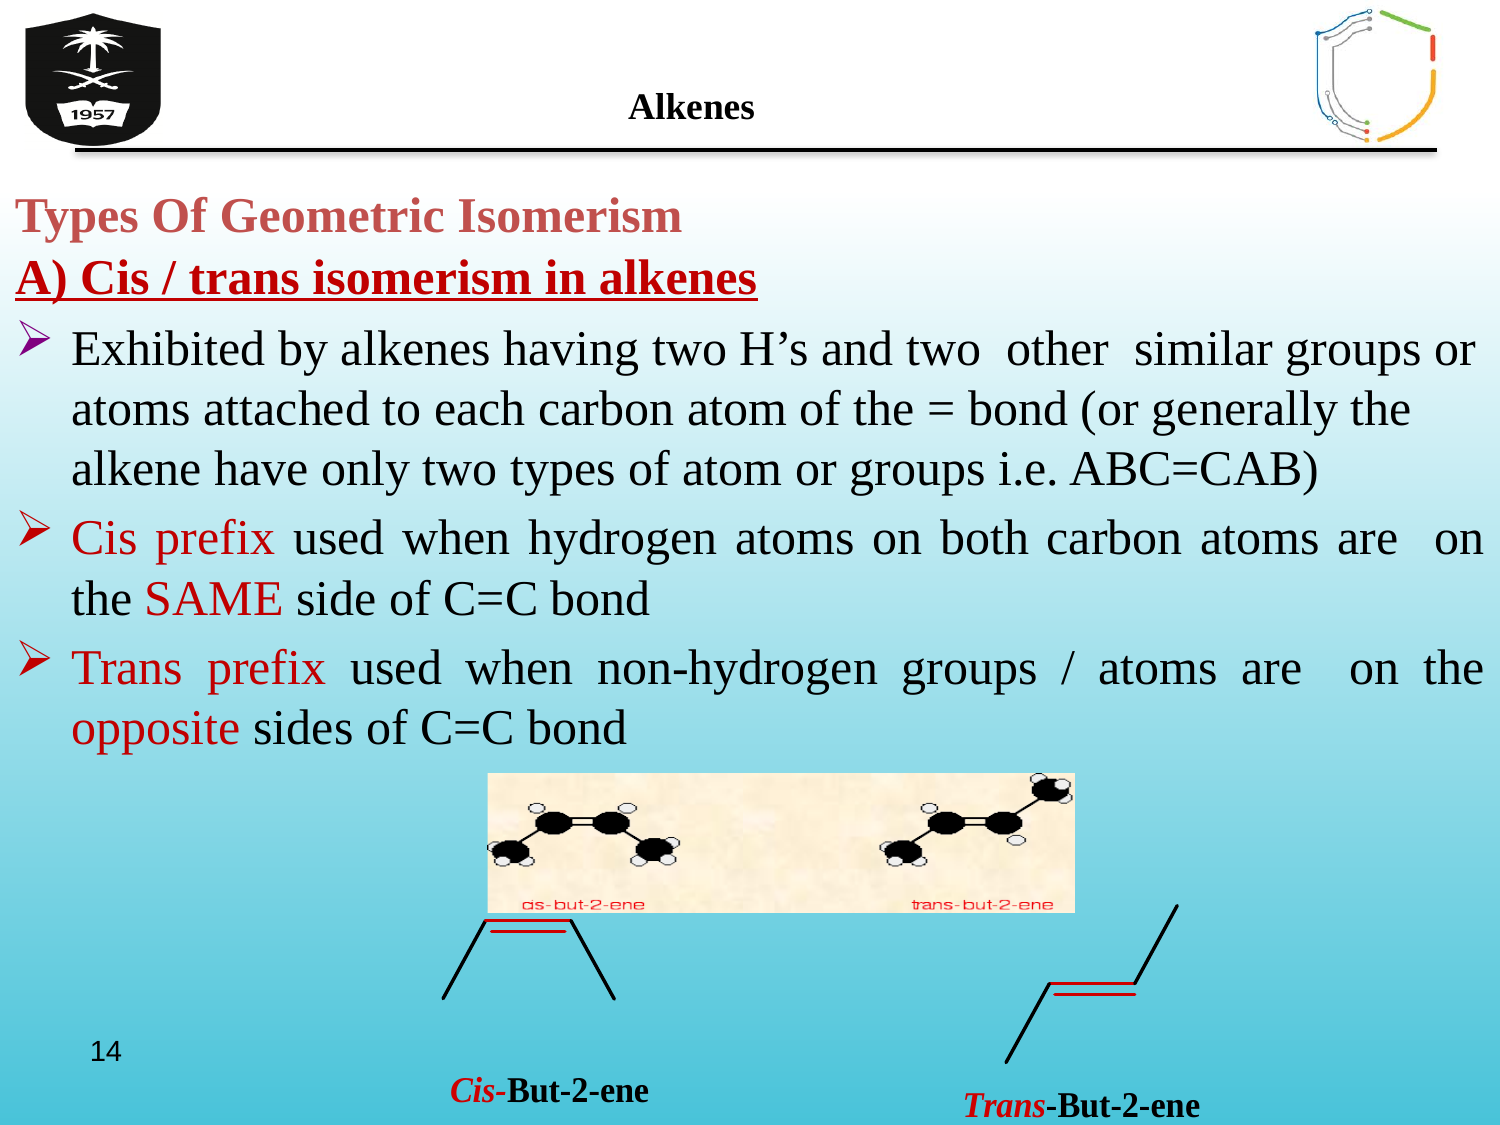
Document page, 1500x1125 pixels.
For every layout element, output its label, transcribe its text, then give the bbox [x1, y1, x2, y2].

picture [1287, 0, 1463, 165]
text_box 14 [75, 1024, 425, 1103]
text_box Alkenes [613, 74, 771, 135]
picture [24, 12, 163, 151]
text_box Types Of Geometric Isomerism [0, 174, 1100, 250]
picture [487, 773, 1076, 900]
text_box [437, 900, 1201, 1125]
list A) Cis / trans isomerism in alkenes Exhibited by alkenes having two H’s and two other similar groups or atoms attached to each carbon atom of the = bond (or generally the alkene have only two types of atom or groups i.e. ABC=CAB) Cis prefix used when hydrogen atoms on both carbon atoms are on the SAME side of C=C bond Trans prefix used when non-hydrogen groups / atoms are on the opposite sides of C=C bond [0, 237, 1500, 1125]
